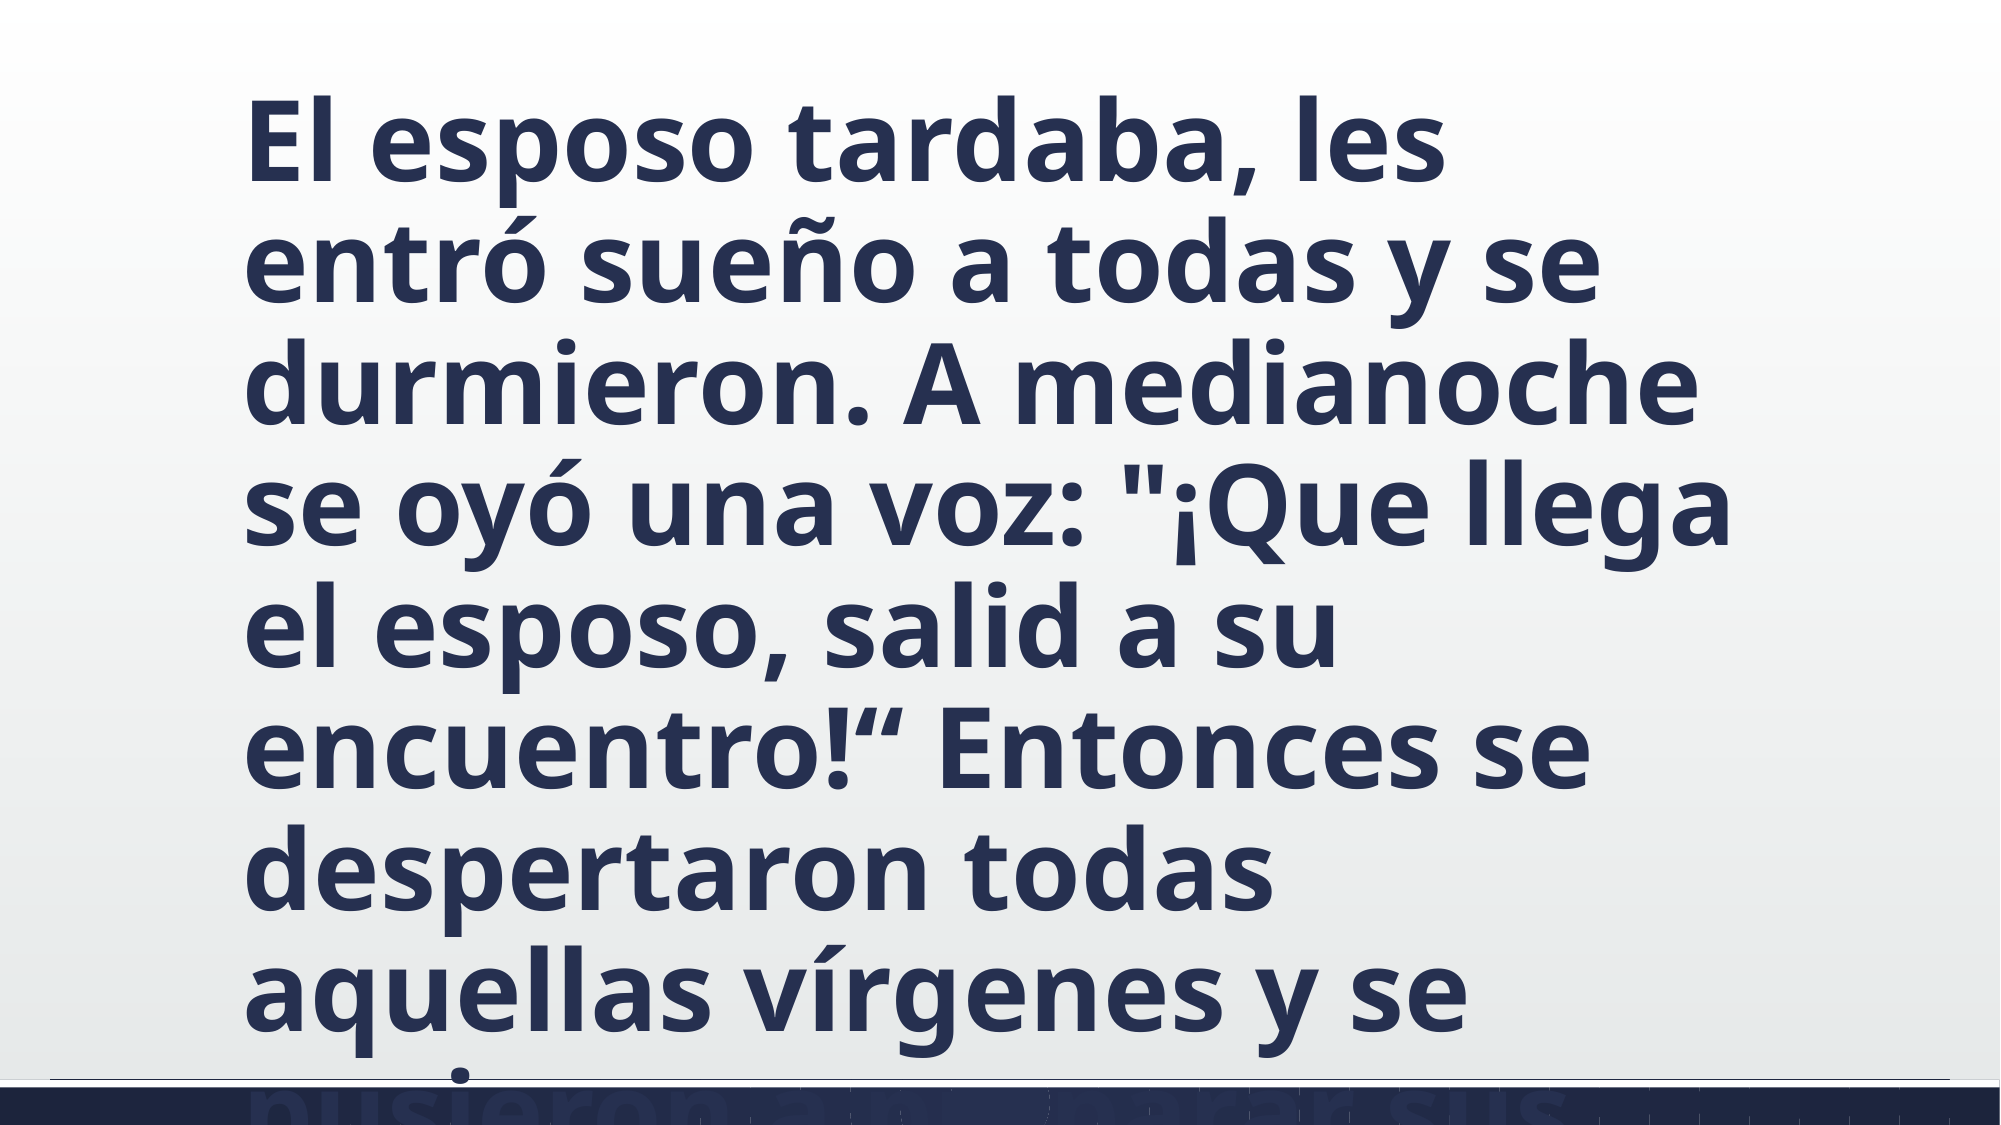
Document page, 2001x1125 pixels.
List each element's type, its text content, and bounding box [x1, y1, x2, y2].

list El esposo tardaba, les entró sueño a todas y se durmieron. A medianoche se oyó una voz: "¡Que llega el esposo, salid a su encuentro!“ Entonces se despertaron todas aquellas vírgenes y se pusieron a preparar sus lámparas. [219, 76, 1780, 990]
